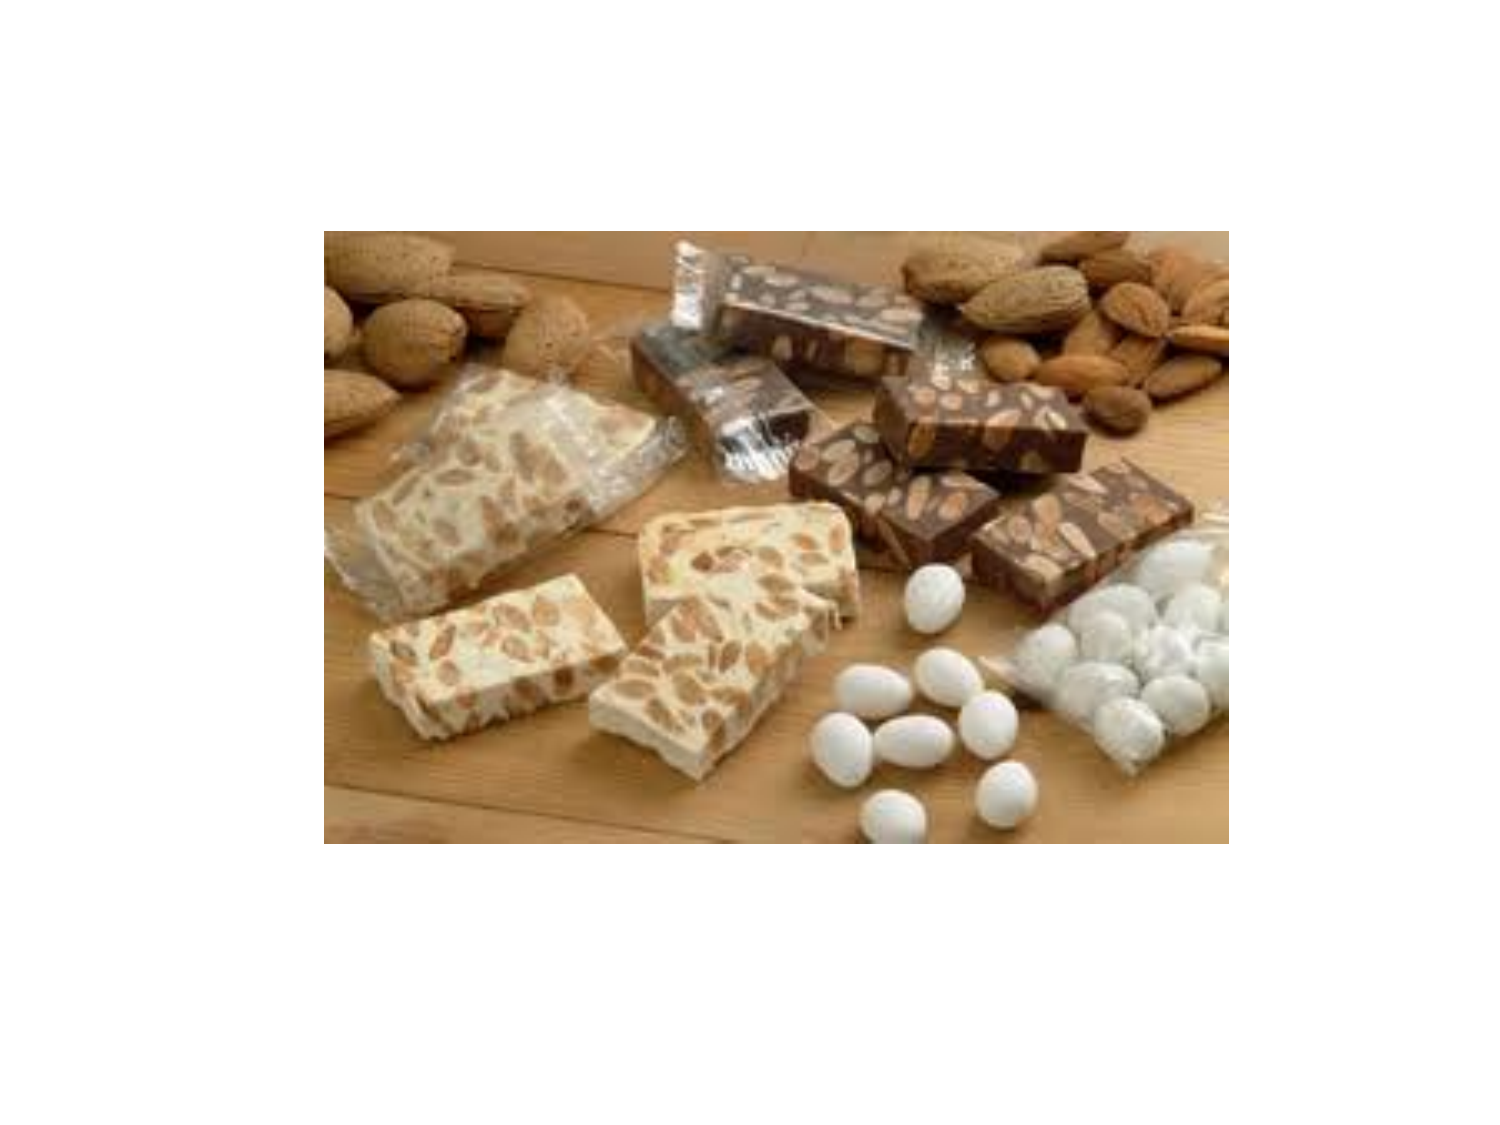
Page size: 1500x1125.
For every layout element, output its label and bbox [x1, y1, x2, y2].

picture [324, 231, 1230, 844]
